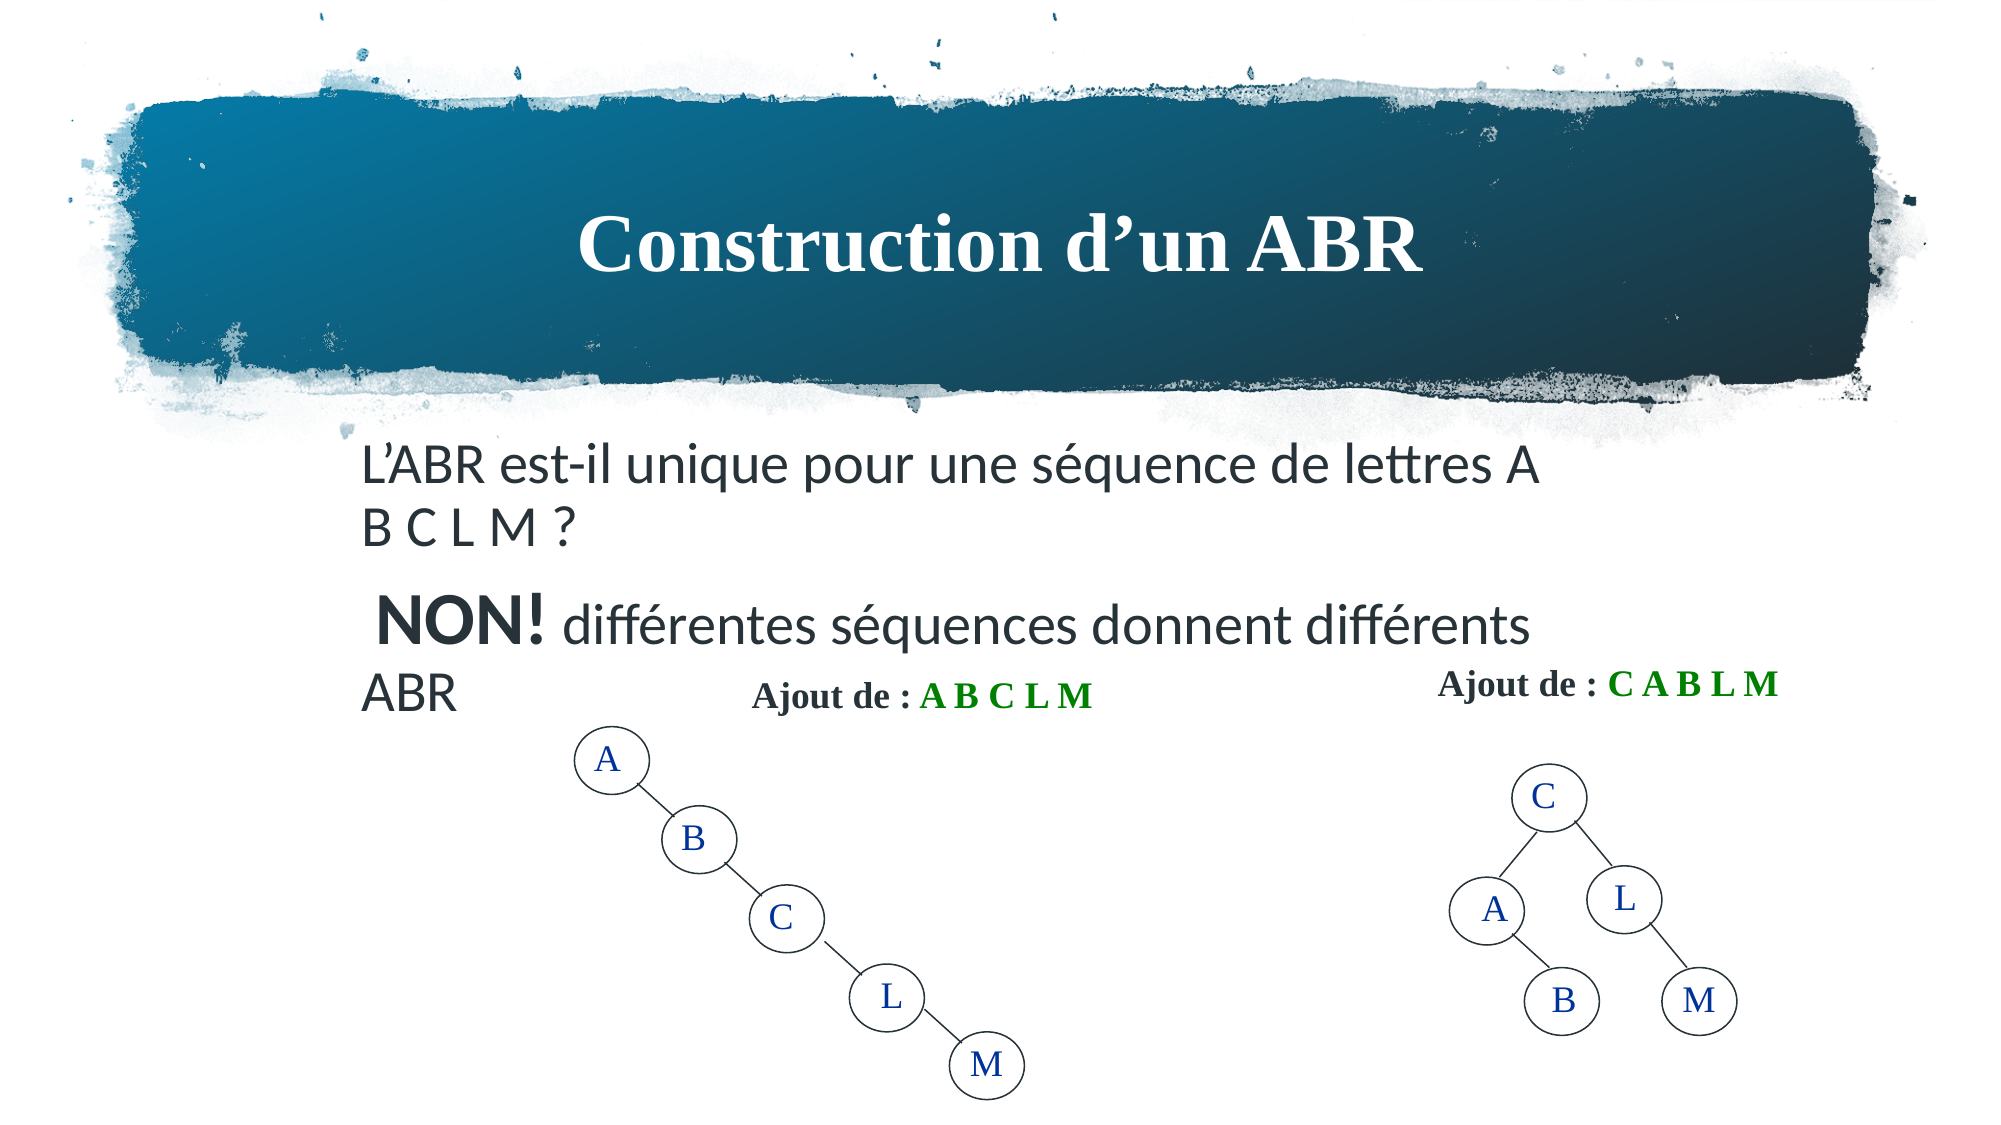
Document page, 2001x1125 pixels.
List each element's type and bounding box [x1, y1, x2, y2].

text_box [1449, 764, 1737, 1036]
text_box [574, 726, 1025, 1100]
picture [0, 0, 2000, 1125]
